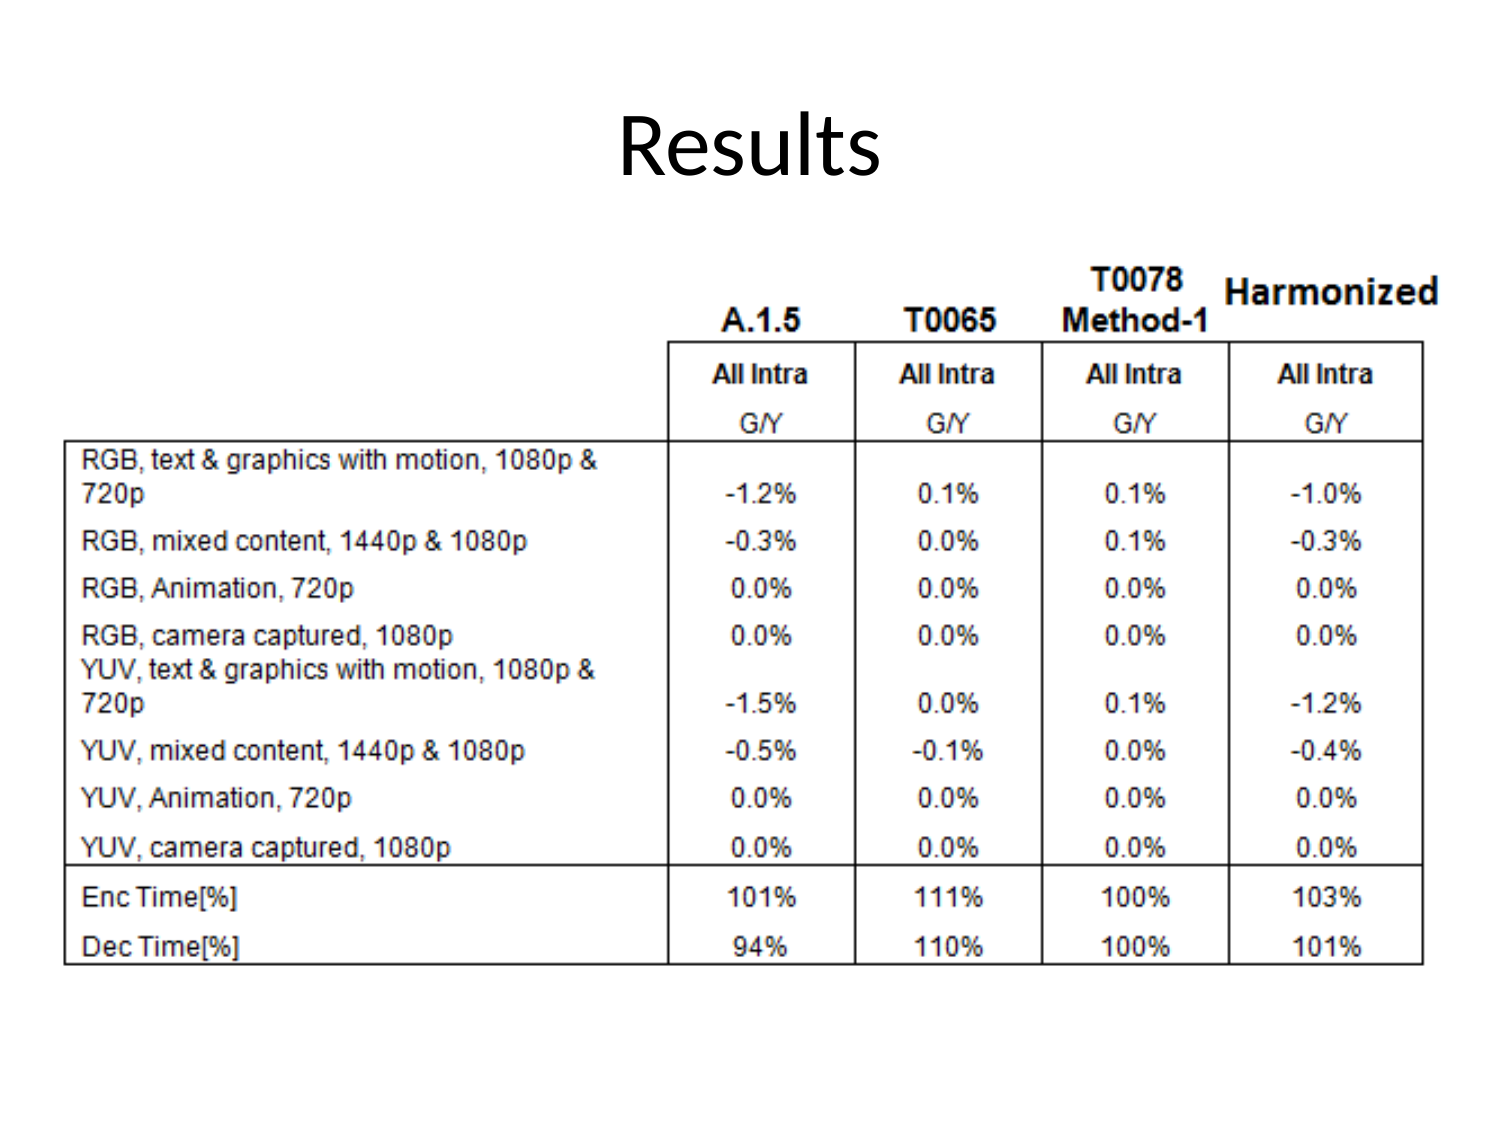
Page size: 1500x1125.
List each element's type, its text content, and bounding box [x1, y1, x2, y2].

picture [52, 249, 1447, 976]
title Results [74, 44, 1426, 233]
